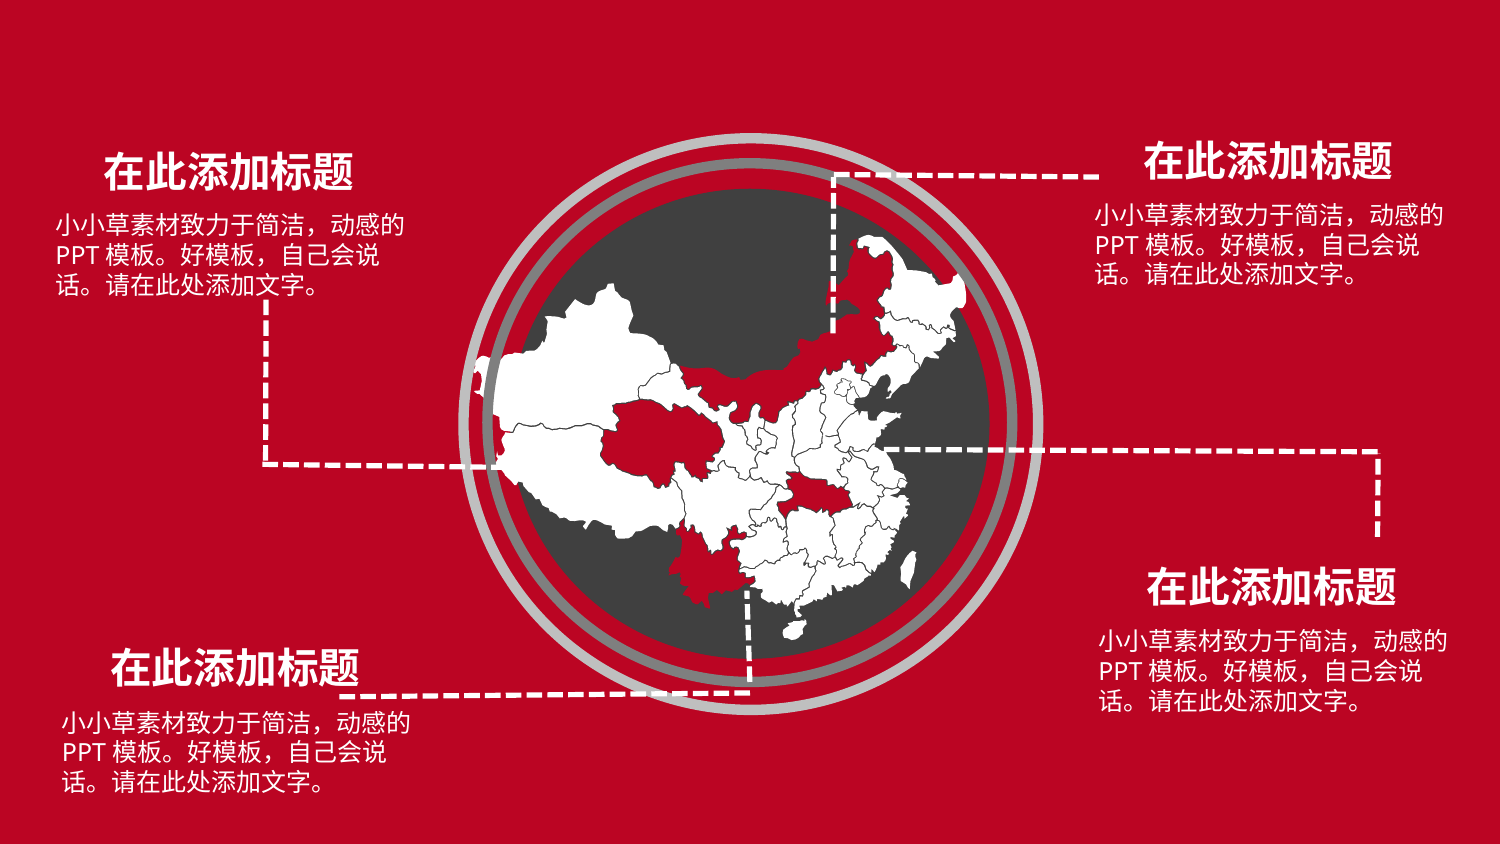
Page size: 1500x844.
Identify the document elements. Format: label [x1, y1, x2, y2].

text_box [971, 460, 1036, 608]
text_box [259, 464, 570, 469]
text_box [1079, 126, 1477, 299]
text_box [838, 186, 965, 233]
text_box [40, 137, 438, 310]
text_box [538, 138, 887, 232]
text_box [1083, 553, 1481, 725]
text_box [573, 649, 745, 691]
text_box [448, 692, 751, 697]
text_box [971, 240, 1039, 447]
text_box [697, 649, 929, 710]
text_box [746, 590, 751, 683]
text_box [833, 174, 1074, 178]
text_box [463, 379, 467, 461]
text_box [472, 234, 967, 641]
text_box [46, 634, 445, 806]
